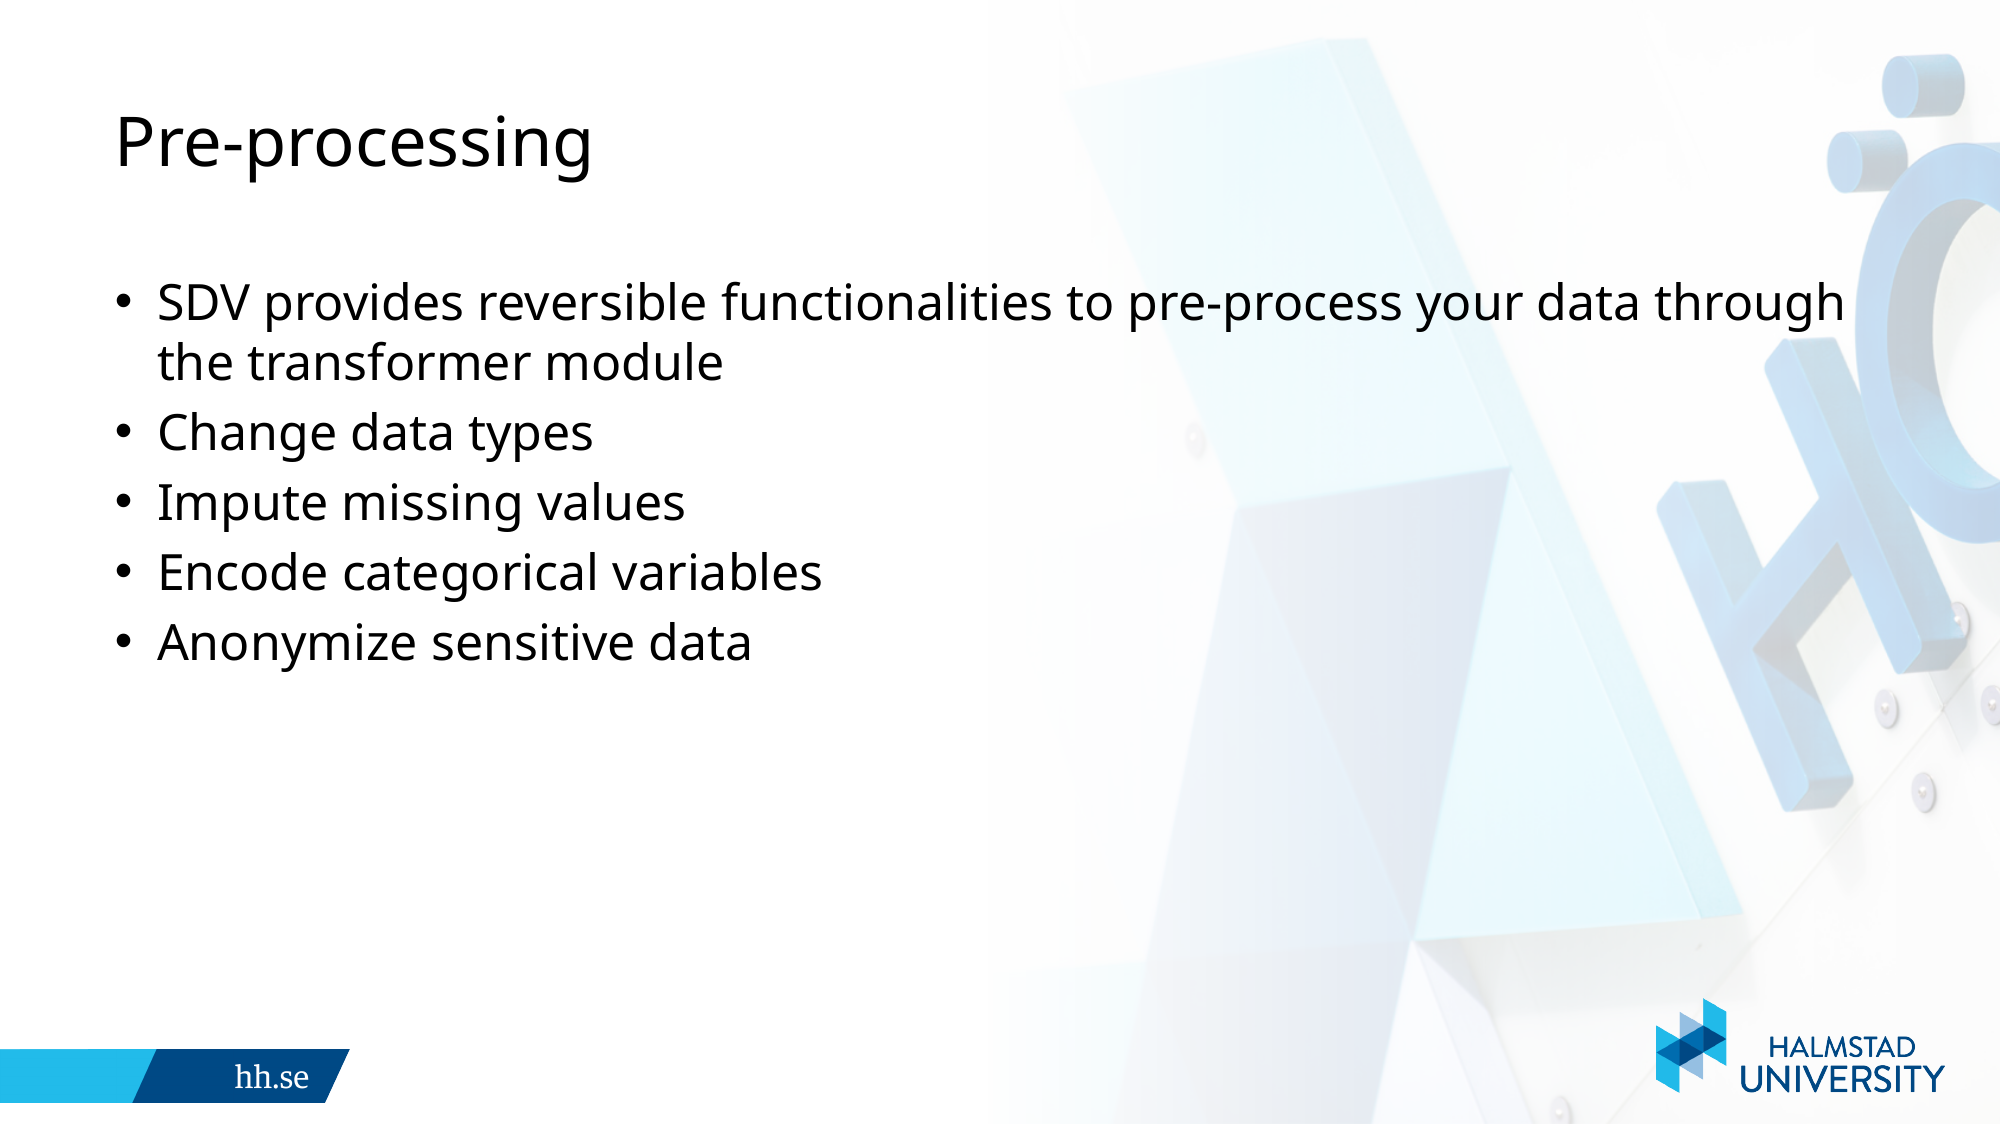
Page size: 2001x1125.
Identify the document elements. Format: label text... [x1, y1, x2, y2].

title Pre-processing [99, 44, 1931, 233]
picture [1656, 998, 1945, 1093]
list SDV provides reversible functionalities to pre-process your data through the transformer module Change data types Impute missing values Encode categorical variables Anonymize sensitive data [99, 262, 1931, 1006]
picture [0, 1049, 350, 1103]
